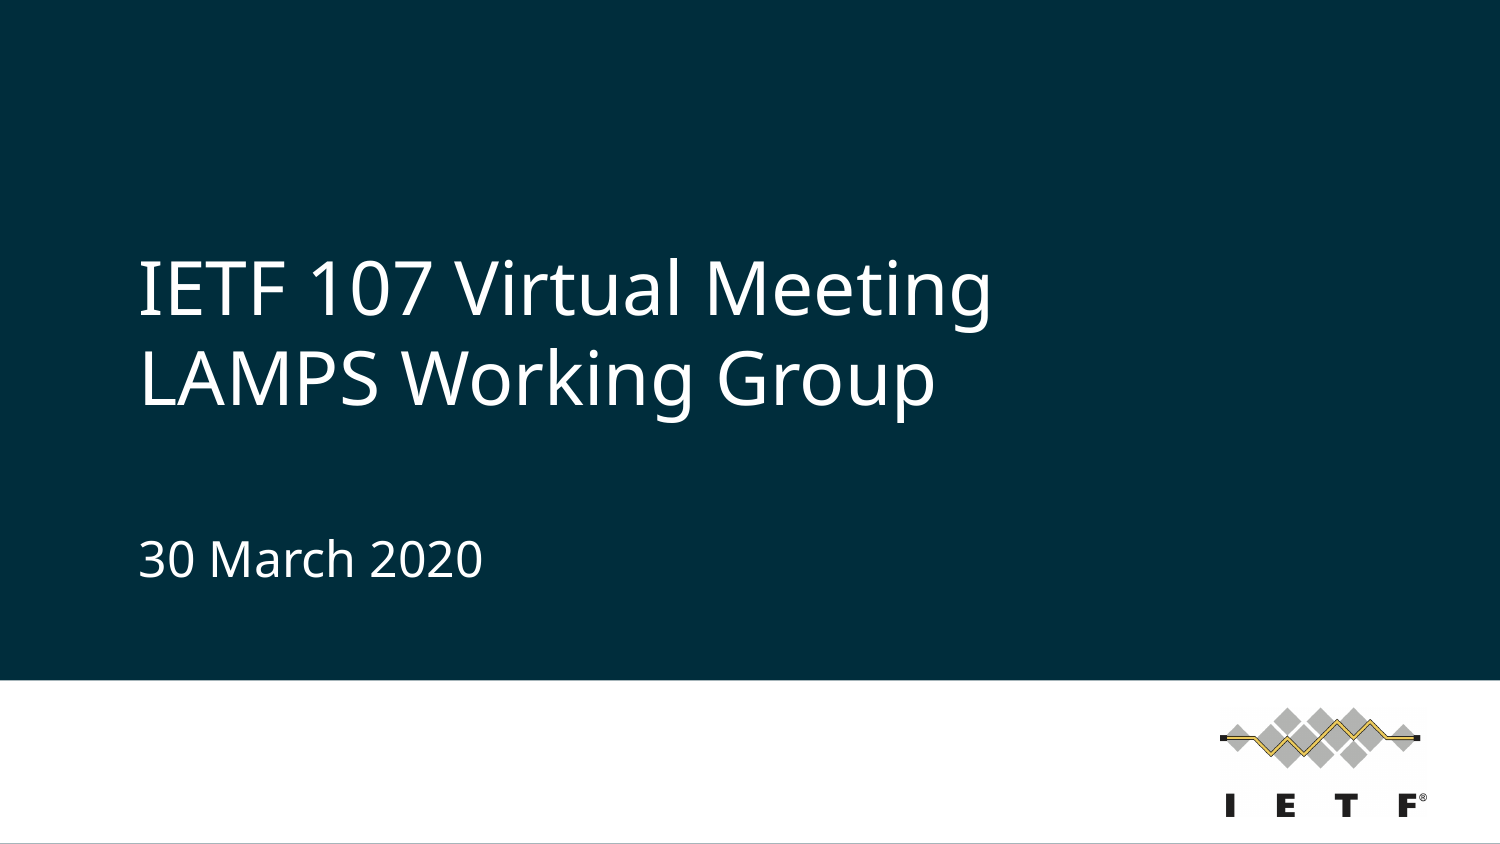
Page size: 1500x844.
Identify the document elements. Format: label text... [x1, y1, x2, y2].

picture [1220, 707, 1427, 817]
text_box 30 March 2020 [123, 512, 1377, 666]
title IETF 107 Virtual Meeting LAMPS Working Group [123, 82, 1377, 436]
